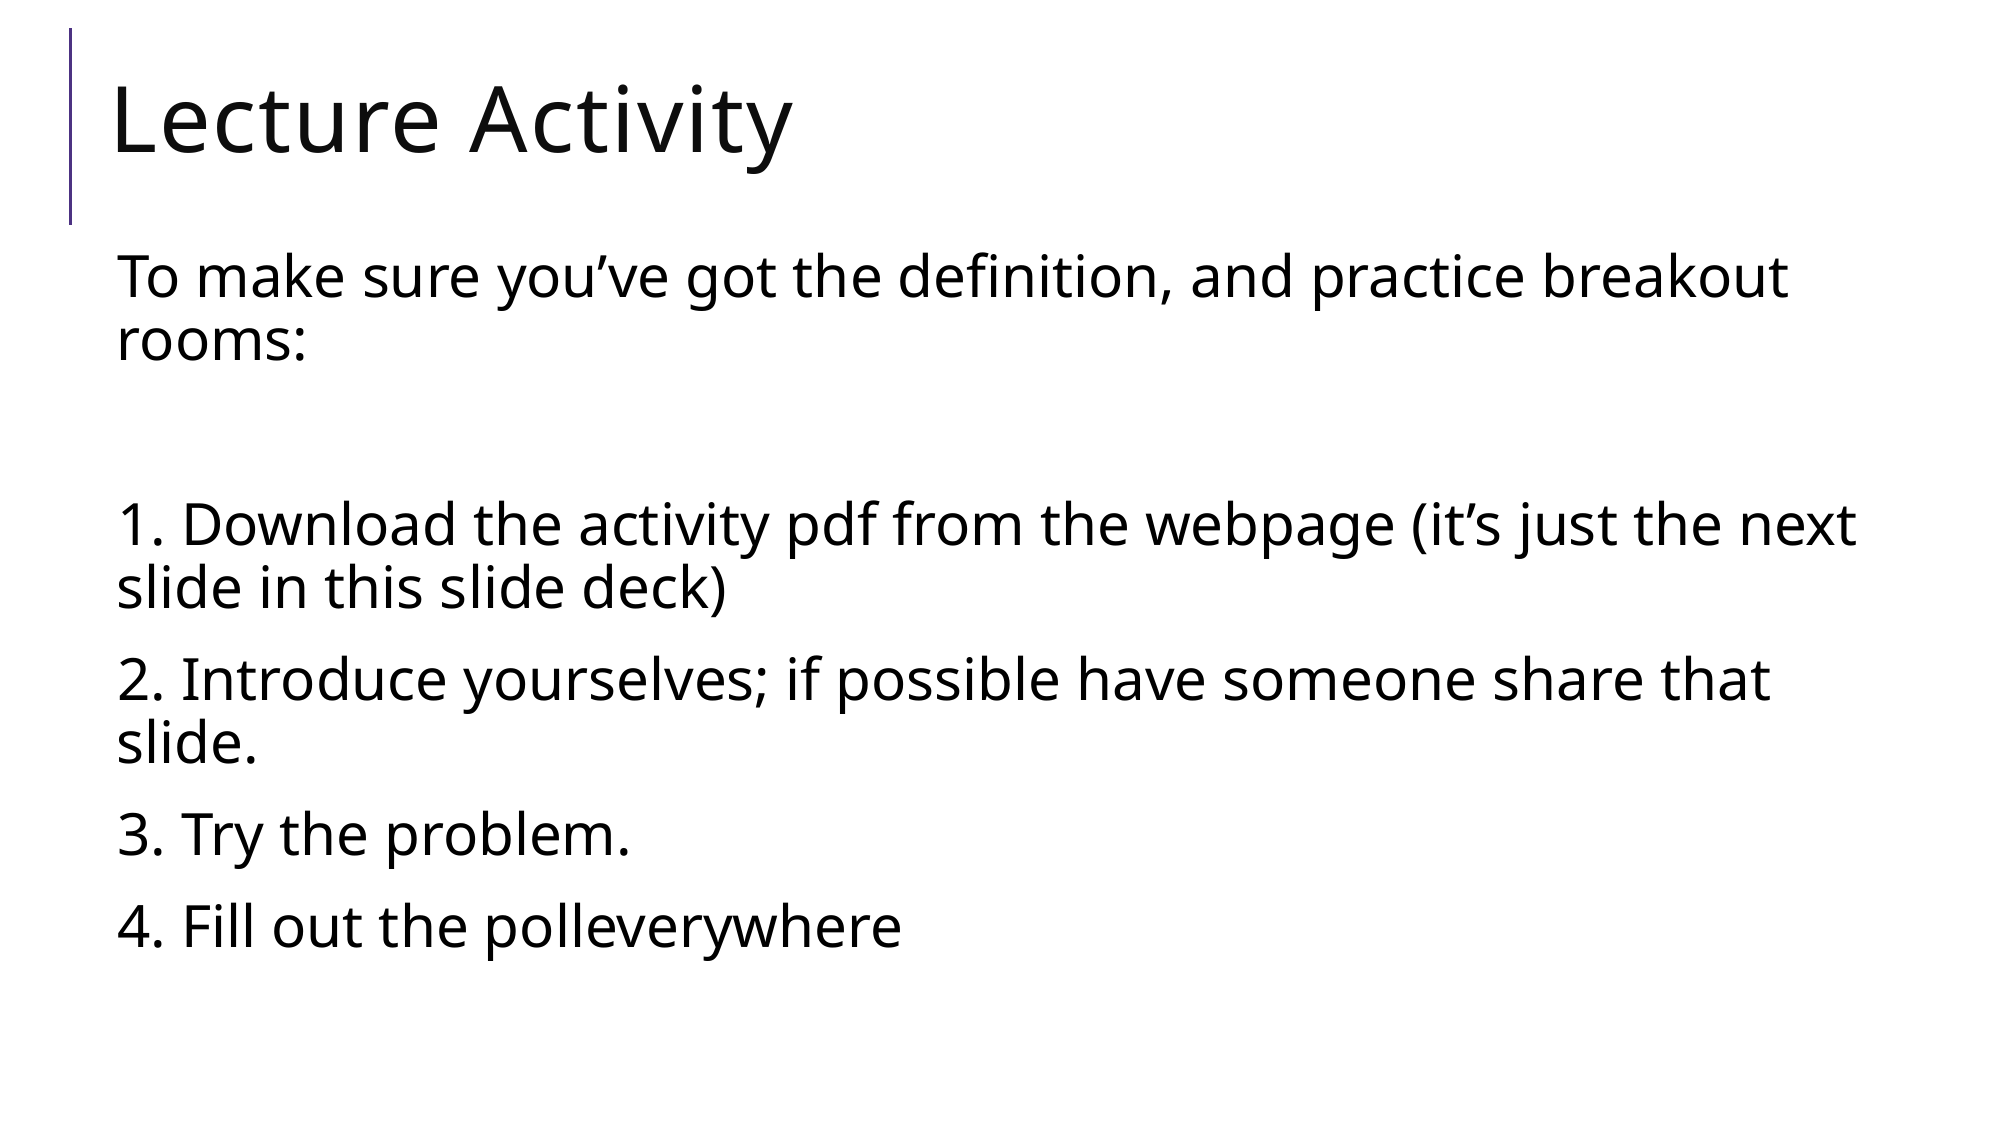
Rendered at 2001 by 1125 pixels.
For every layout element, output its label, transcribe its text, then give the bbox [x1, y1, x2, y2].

list To make sure you’ve got the definition, and practice breakout rooms: 1. Download the activity pdf from the webpage (it’s just the next slide in this slide deck) 2. Introduce yourselves; if possible have someone share that slide. 3. Try the problem. 4. Fill out the polleverywhere [94, 240, 1930, 1035]
title Lecture Activity [94, 43, 1930, 210]
